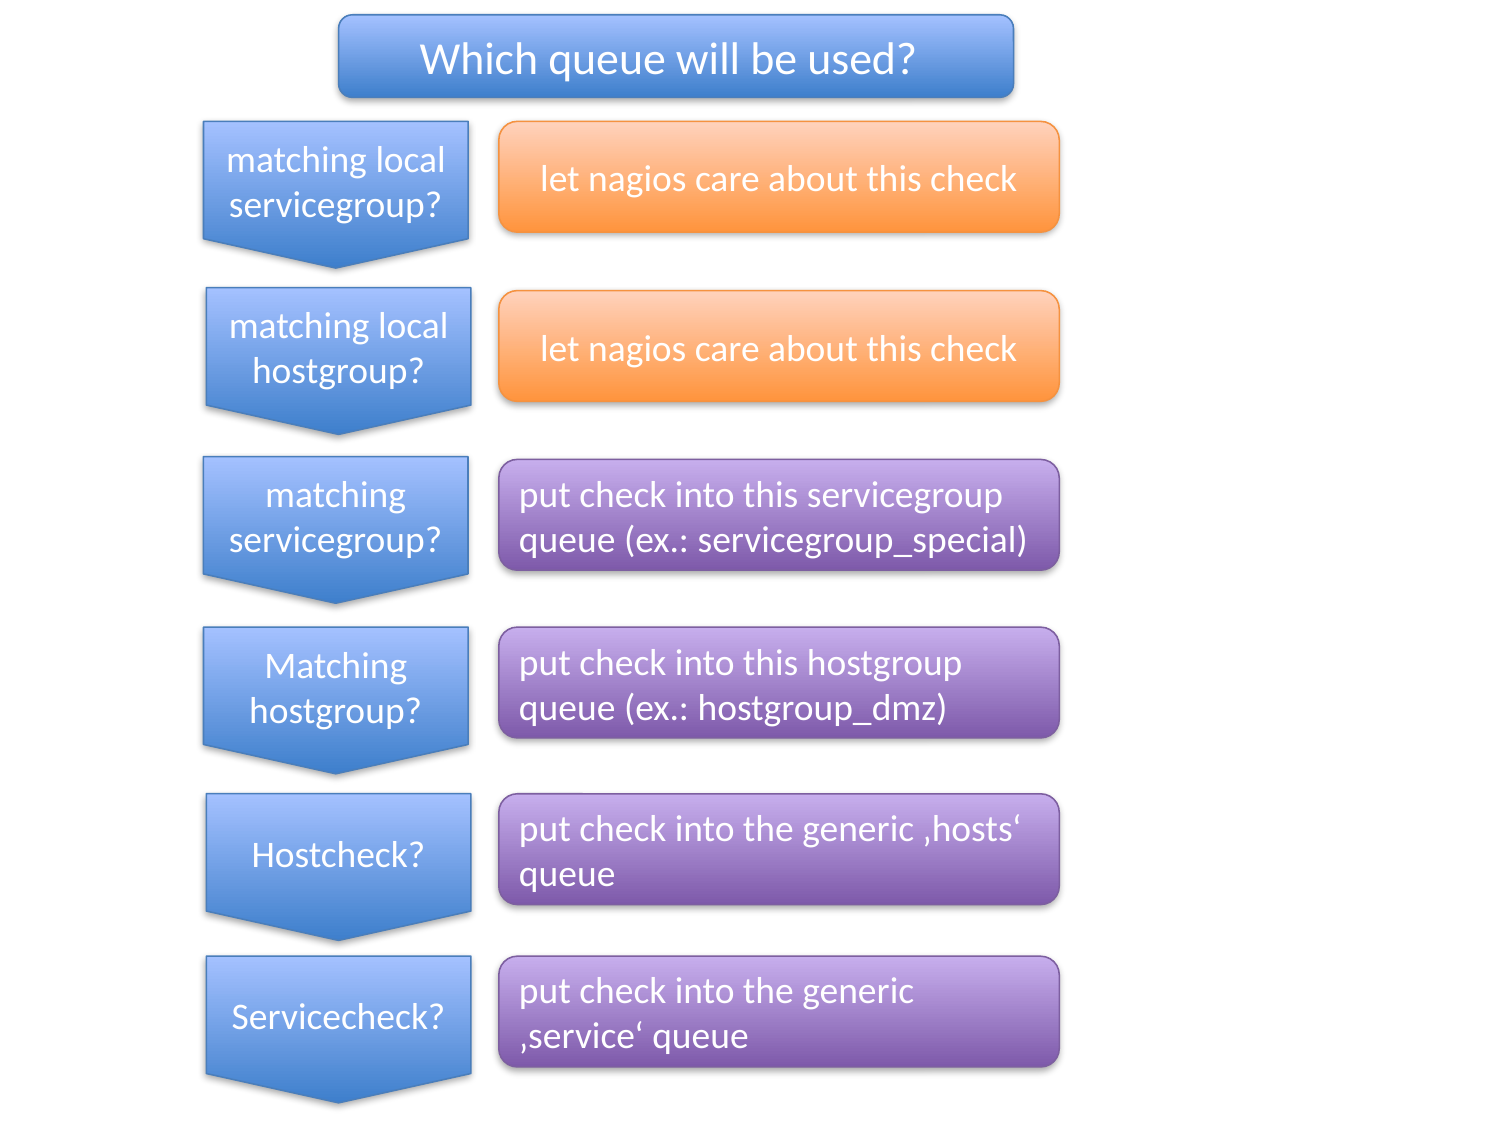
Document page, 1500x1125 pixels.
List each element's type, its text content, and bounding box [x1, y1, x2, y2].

text_box matching local servicegroup? [202, 120, 469, 269]
text_box put check into the generic ‚service‘ queue [498, 955, 1061, 1068]
text_box let nagios care about this check [498, 120, 1061, 233]
text_box put check into this hostgroup queue (ex.: hostgroup_dmz) [498, 626, 1061, 739]
text_box let nagios care about this check [498, 289, 1061, 403]
text_box Servicecheck? [205, 955, 472, 1104]
text_box Which queue will be used? [337, 13, 1015, 99]
text_box Hostcheck? [205, 792, 472, 942]
text_box matching local hostgroup? [205, 286, 472, 436]
text_box put check into the generic ‚hosts‘ queue [498, 792, 1061, 906]
text_box matching servicegroup? [202, 455, 469, 604]
text_box Matching hostgroup? [202, 626, 469, 775]
text_box put check into this servicegroup queue (ex.: servicegroup_special) [498, 458, 1061, 571]
